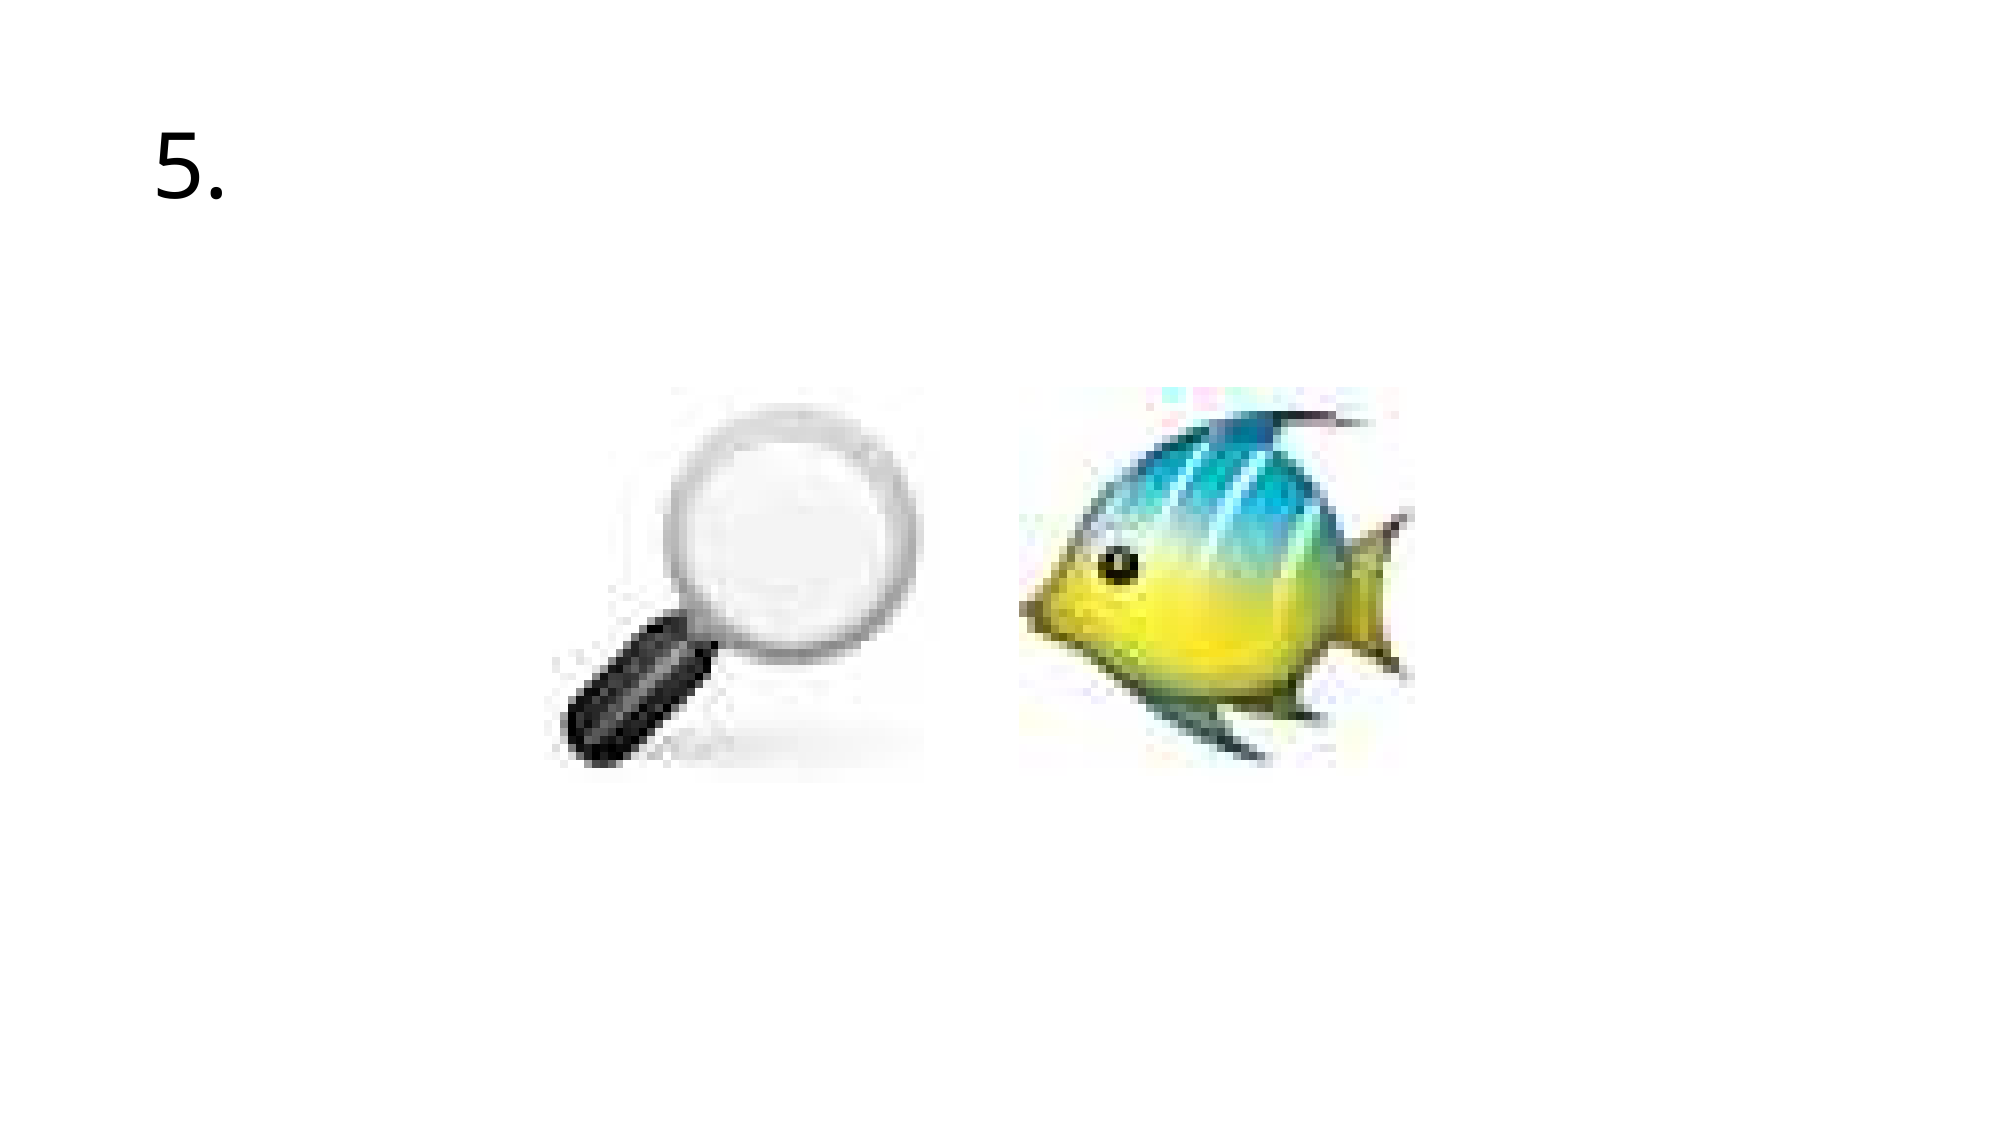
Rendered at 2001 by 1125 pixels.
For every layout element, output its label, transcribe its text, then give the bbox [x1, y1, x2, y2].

title 5. [137, 59, 1863, 278]
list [521, 277, 1479, 879]
